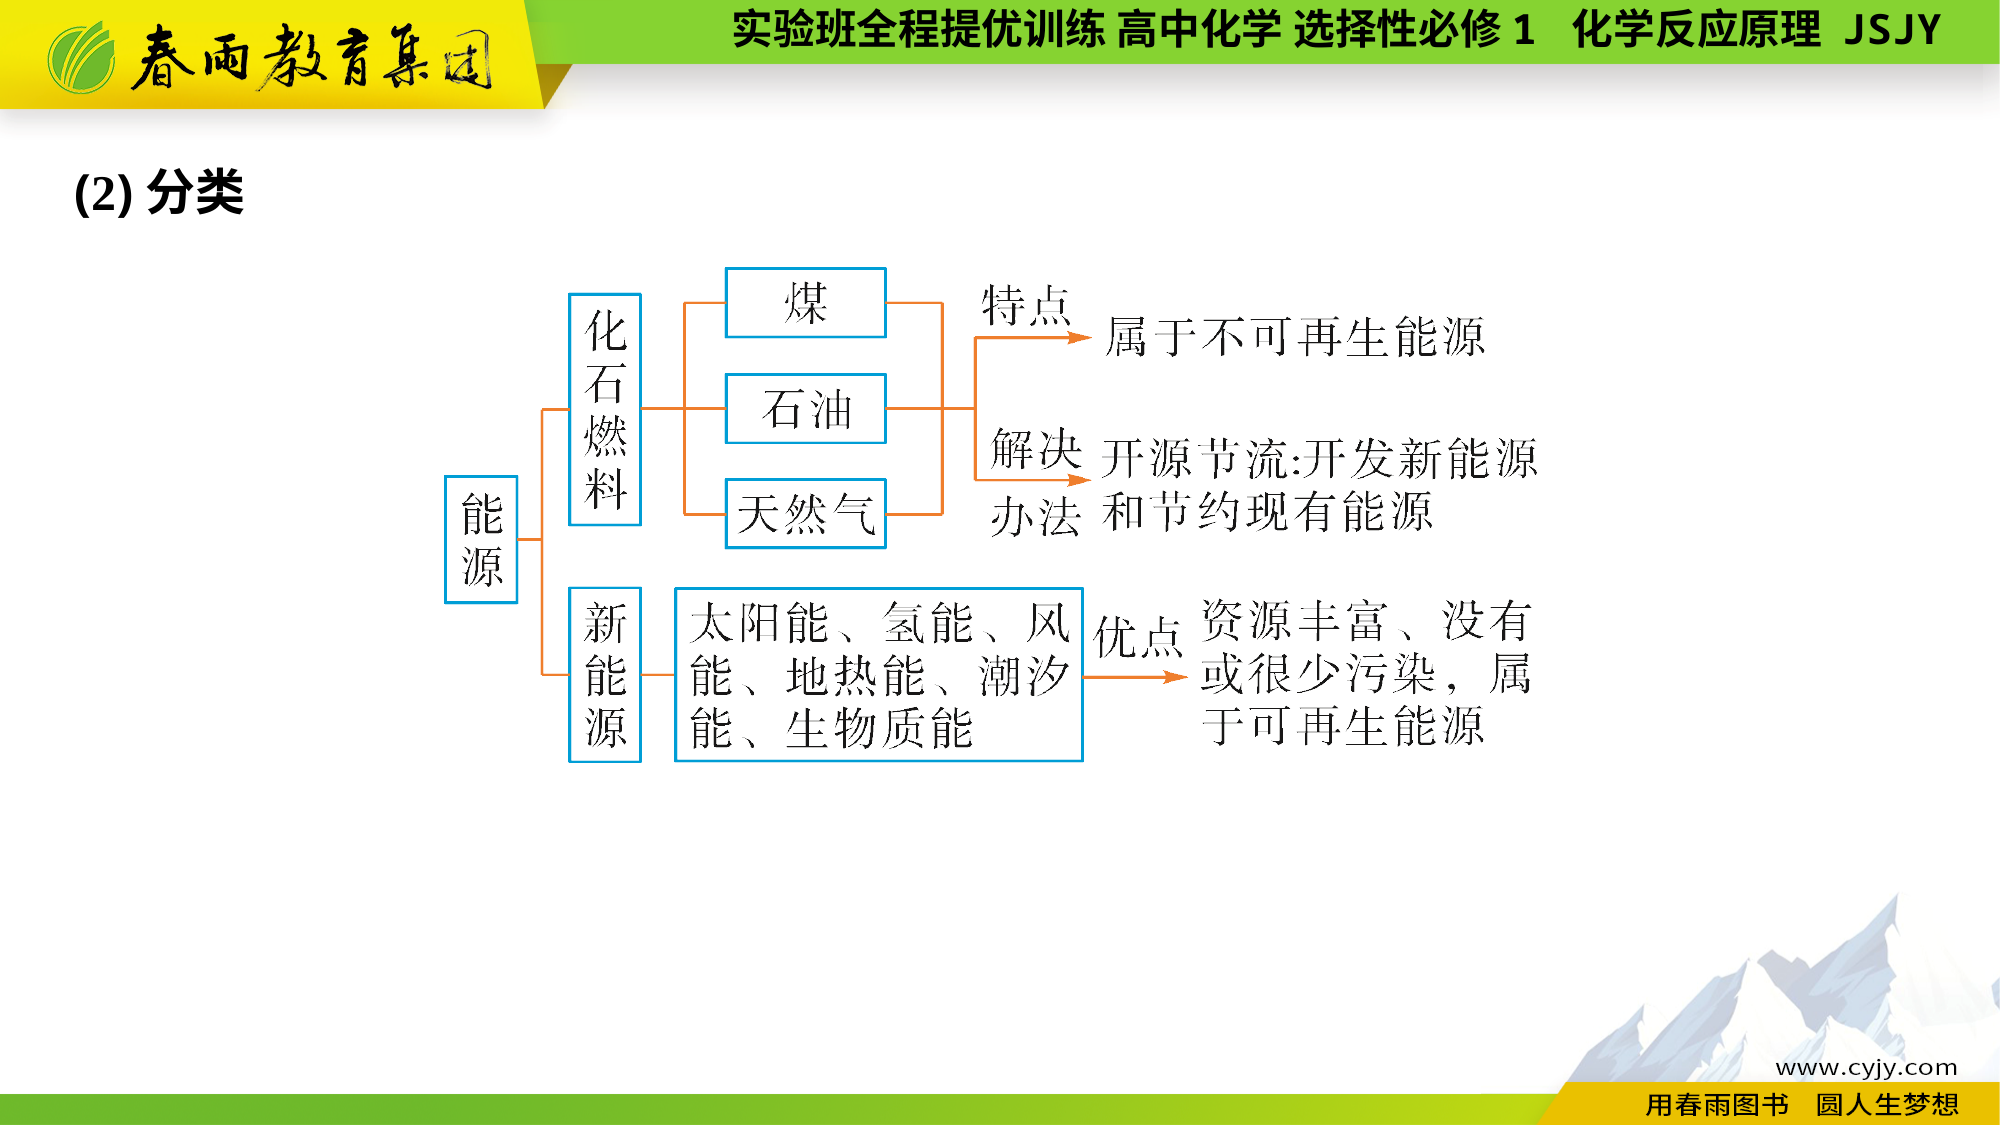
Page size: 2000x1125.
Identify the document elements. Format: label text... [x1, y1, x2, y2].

list (2)分类 [59, 122, 1944, 217]
picture [0, 0, 2000, 1125]
